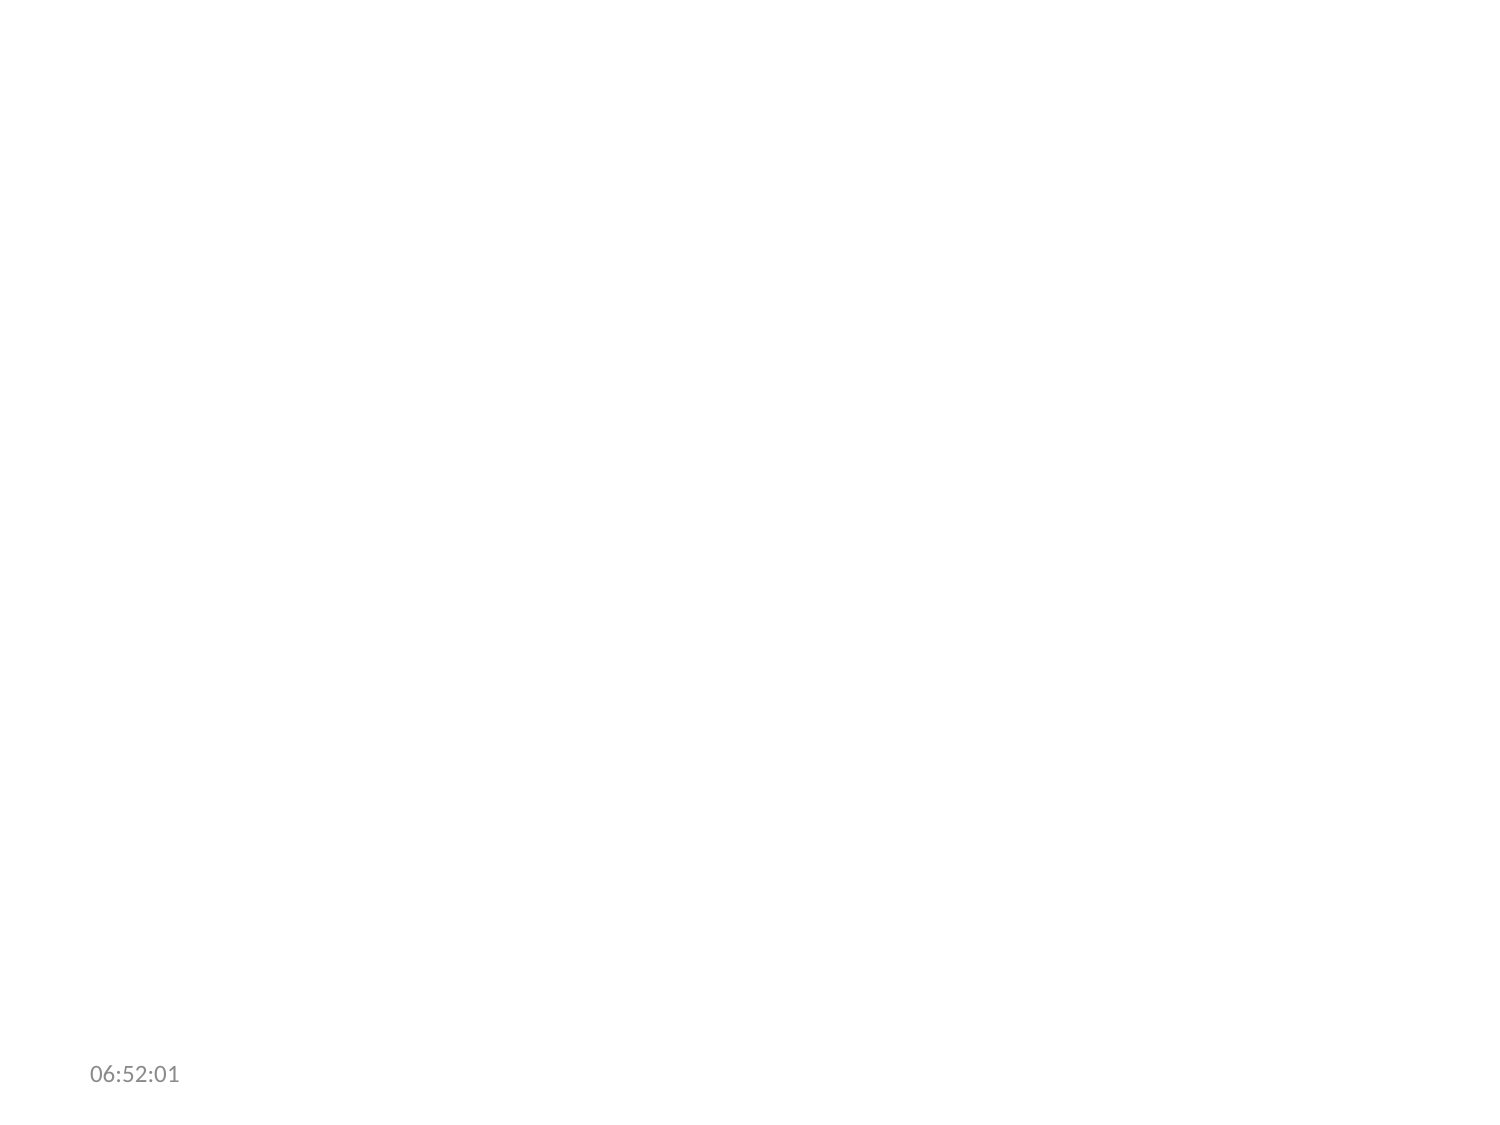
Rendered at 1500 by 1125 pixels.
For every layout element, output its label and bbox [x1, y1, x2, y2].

slide_number [75, 1042, 425, 1103]
